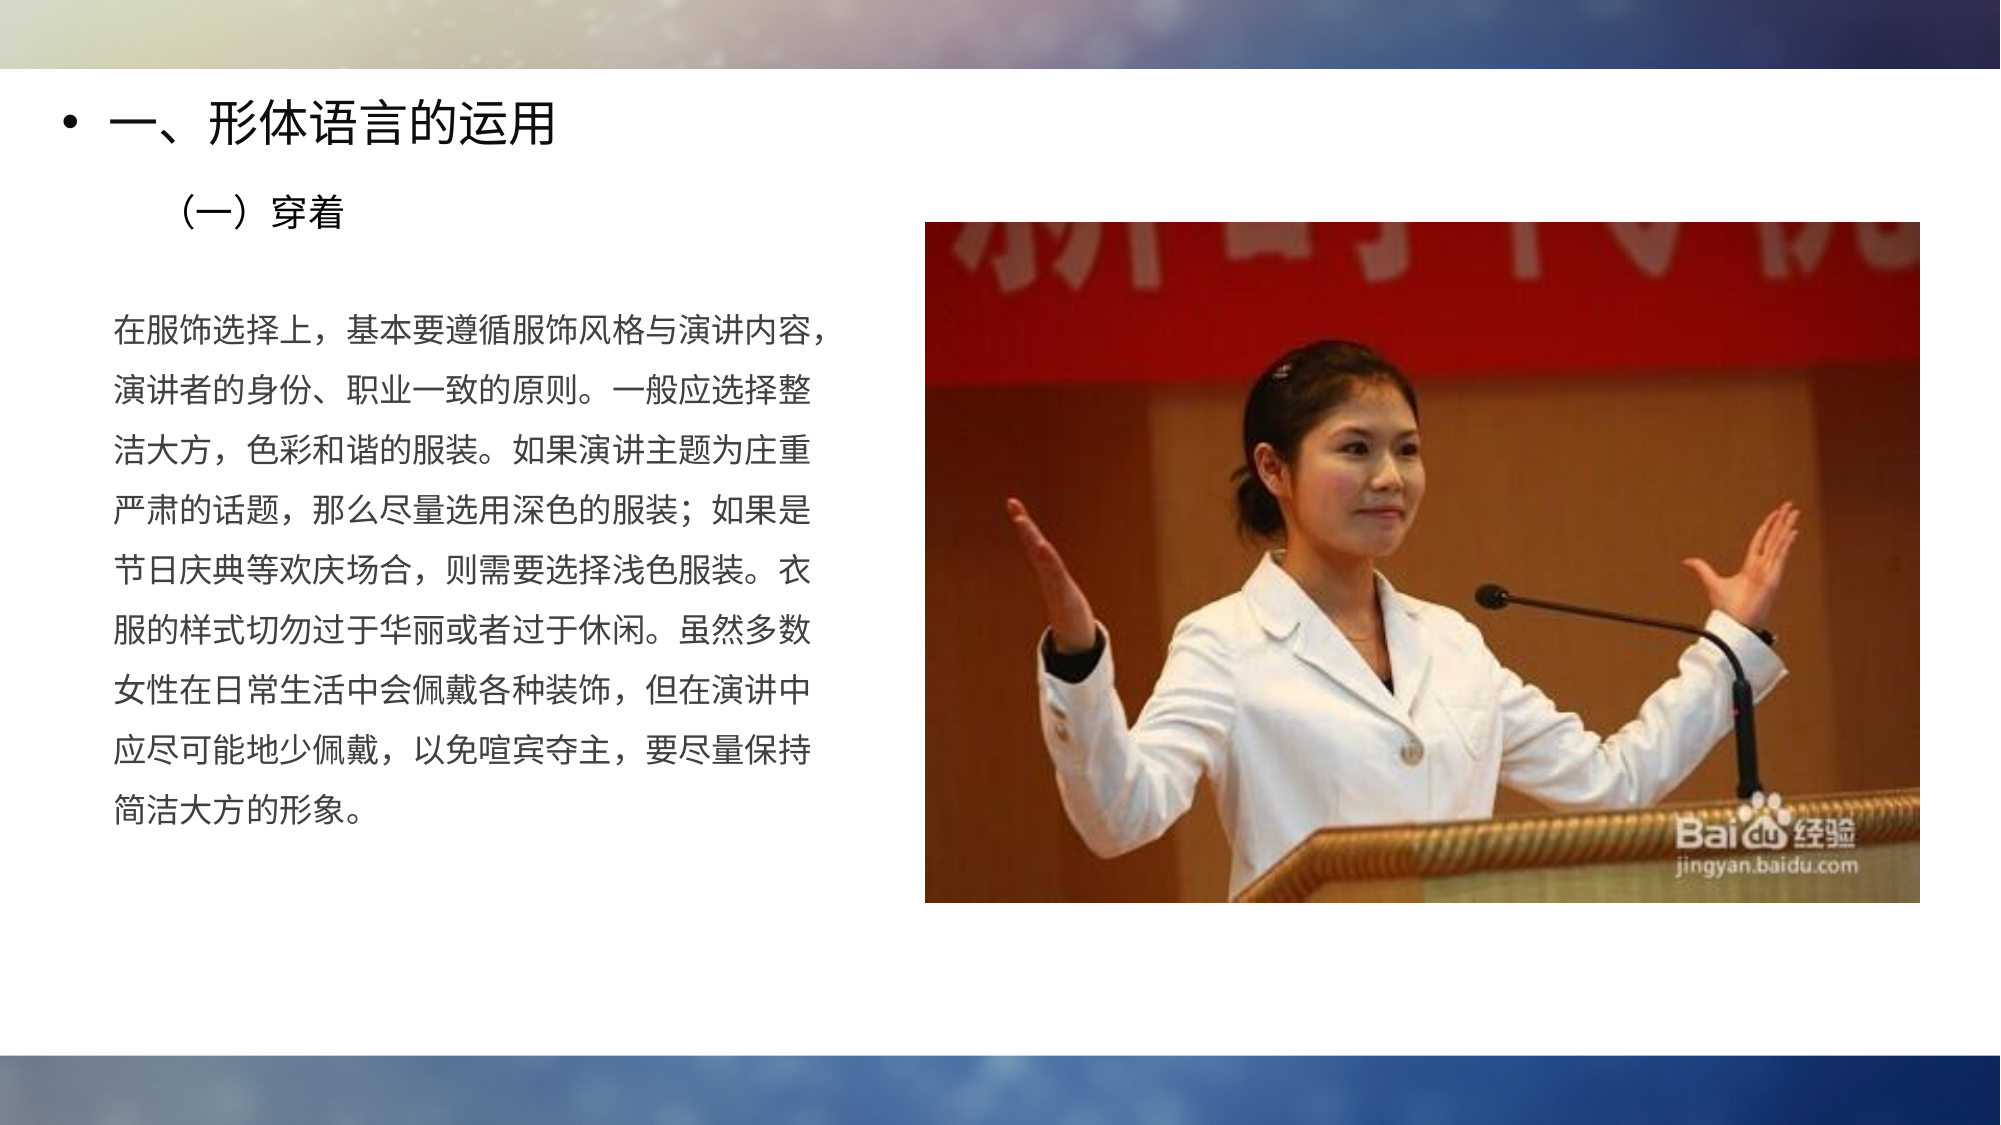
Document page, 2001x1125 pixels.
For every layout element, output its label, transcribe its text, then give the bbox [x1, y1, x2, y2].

picture [0, 0, 2000, 69]
text_box 一、形体语言的运用 [46, 84, 724, 160]
picture [0, 1056, 2000, 1125]
picture [925, 222, 1920, 903]
text_box （一）穿着 [143, 181, 361, 242]
text_box 在服饰选择上，基本要遵循服饰风格与演讲内容，演讲者的身份、职业一致的原则。一般应选择整洁大方，色彩和谐的服装。如果演讲主题为庄重严肃的话题，那么尽量选用深色的服装；如果是节日庆典等欢庆场合，则需要选择浅色服装。衣服的样式切勿过于华丽或者过于休闲。虽然多数女性在日常生活中会佩戴各种装饰，但在演讲中应尽可能地少佩戴，以免喧宾夺主，要尽量保持简洁大方的形象。 [98, 282, 852, 836]
